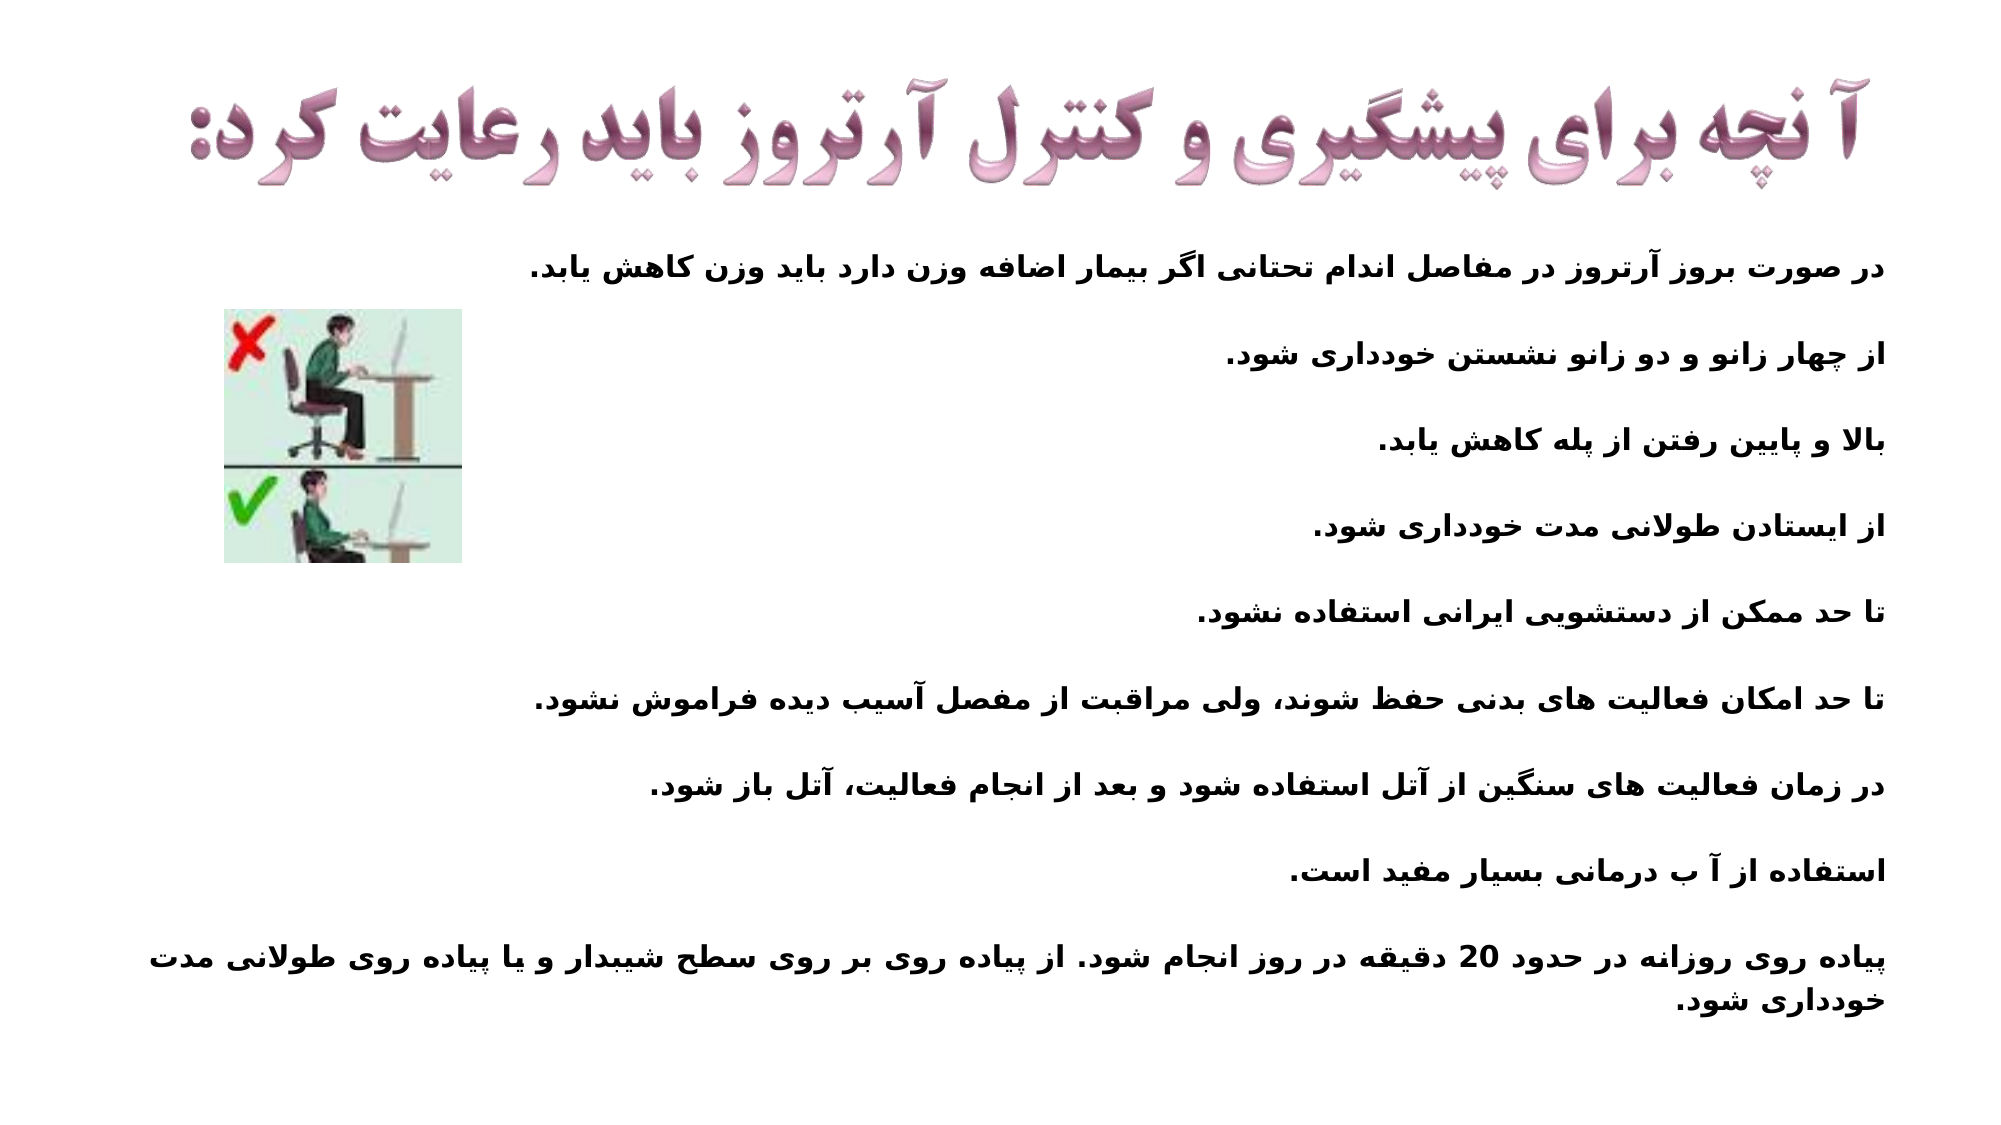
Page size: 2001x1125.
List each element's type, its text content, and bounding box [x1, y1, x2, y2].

picture [190, 77, 1871, 191]
picture [224, 309, 462, 563]
subtitle در صورت بروز آرتروز در مفاصل اندام تحتانی اگر بیمار اضافه وزن دارد باید وزن کاهش یابد. از چهار زانو و دو زانو نشستن خودداری شود. بالا و پایین رفتن از پله کاهش یابد. از ایستادن طولانی مدت خودداری شود. تا حد ممکن از دستشویی ایرانی استفاده نشود. تا حد امکان فعالیت های بدنی حفظ شوند، ولی مراقبت از مفصل آسیب دیده فراموش نشود. در زمان فعالیت های سنگین از آتل استفاده شود و بعد از انجام فعالیت، آتل باز شود. استفاده از آ ب درمانی بسیار مفید است. پیاده روی روزانه در حدود 20 دقیقه در روز انجام شود. از پیاده روی بر روی سطح شیبدار و یا پیاده روی طولانی مدت خودداری شود. [133, 233, 1902, 1048]
